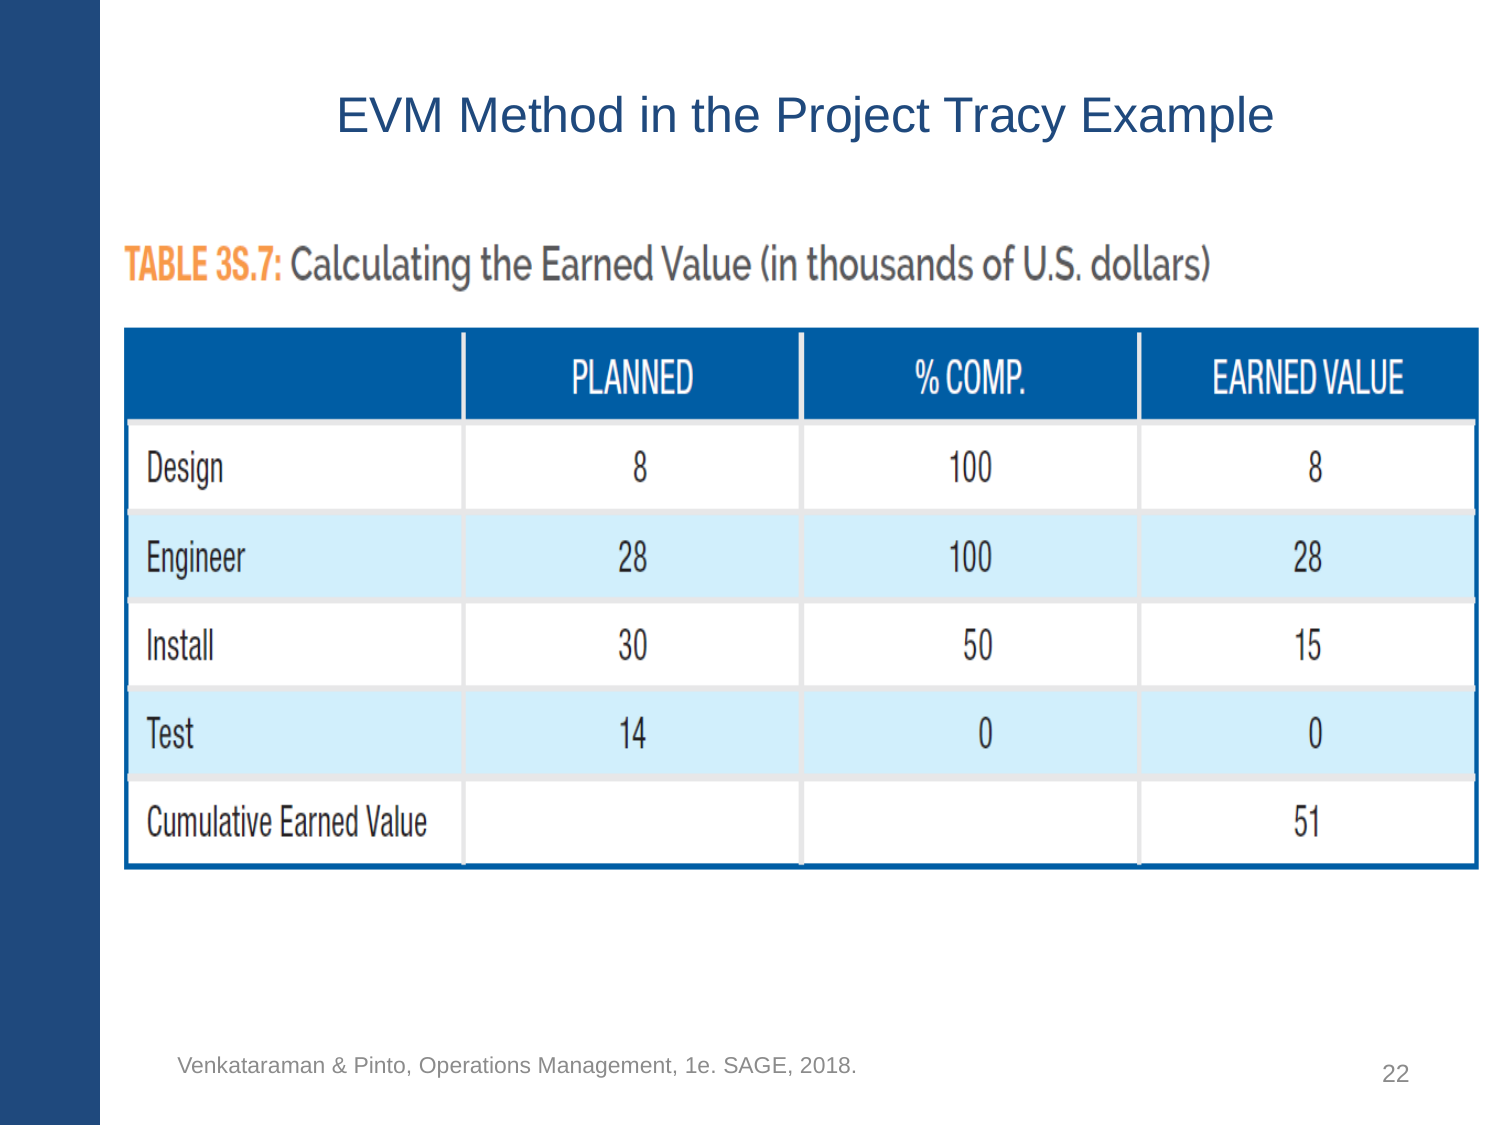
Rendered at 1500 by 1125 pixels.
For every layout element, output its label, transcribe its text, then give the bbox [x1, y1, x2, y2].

picture [112, 224, 1492, 926]
title EVM Method in the Project Tracy Example [174, 1, 1438, 223]
footer Venkataraman & Pinto, Operations Management, 1e. SAGE, 2018. [162, 1042, 1313, 1103]
slide_number 22 [1350, 1042, 1425, 1103]
